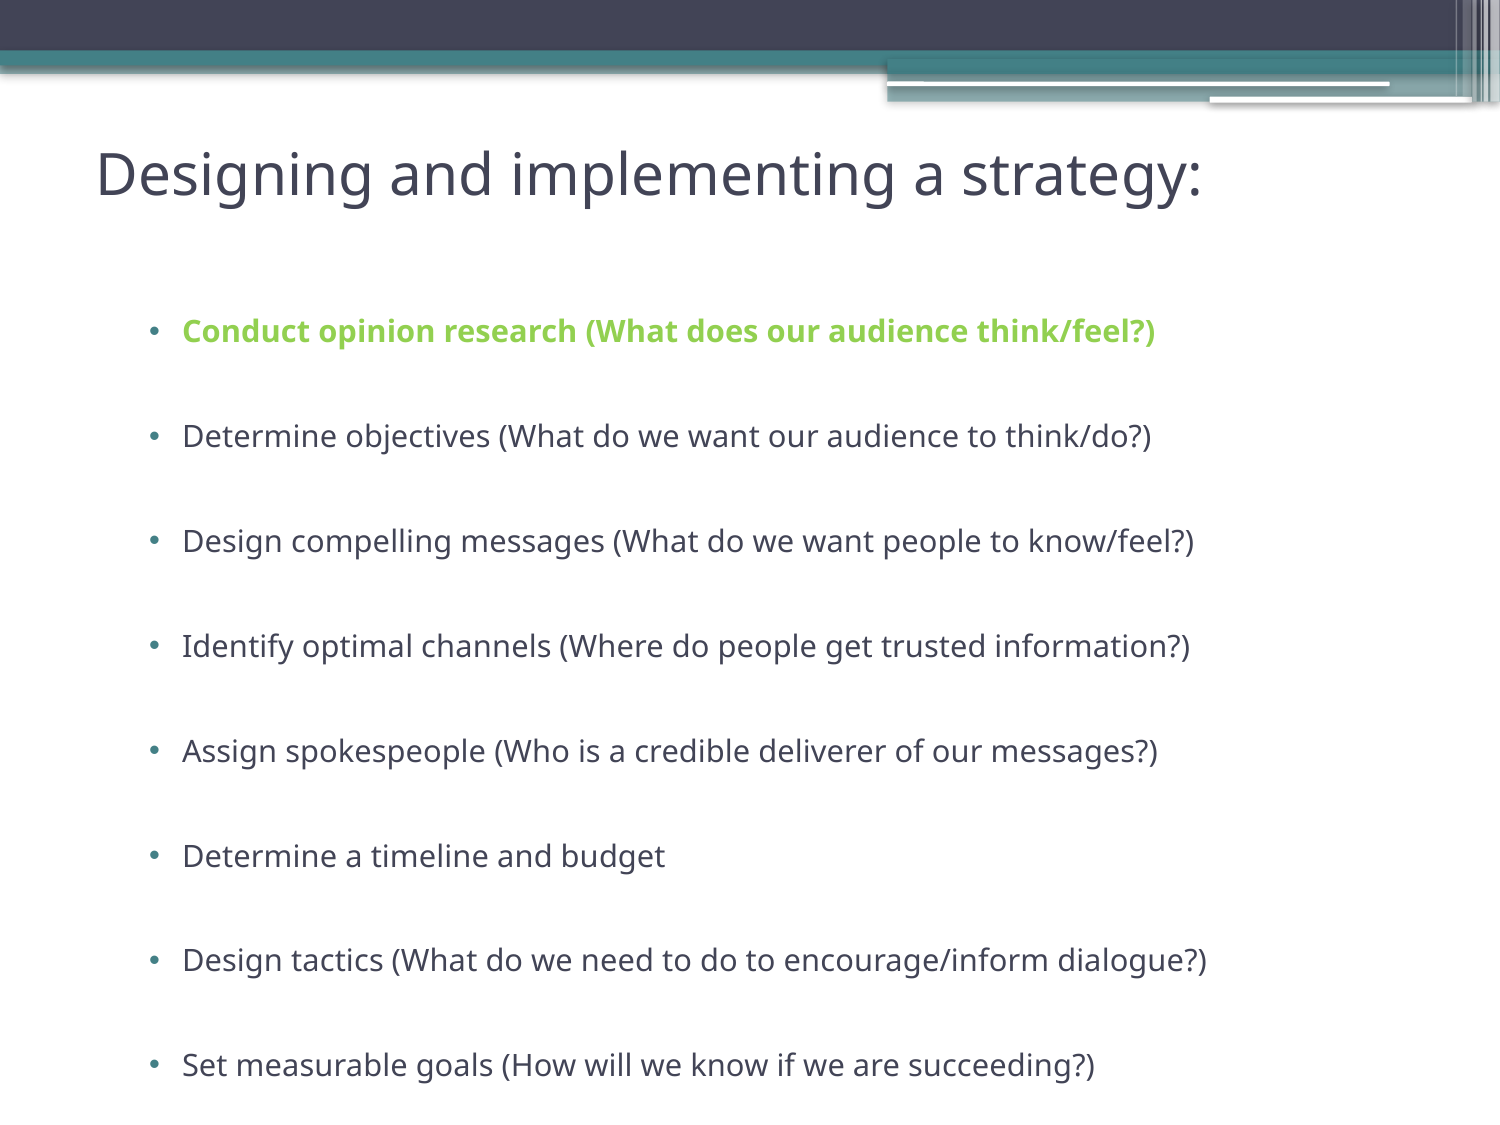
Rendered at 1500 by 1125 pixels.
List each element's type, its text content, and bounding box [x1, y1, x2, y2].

title Designing and implementing a strategy: [80, 125, 1431, 300]
list Conduct opinion research (What does our audience think/feel?) Determine objectives (What do we want our audience to think/do?) Design compelling messages (What do we want people to know/feel?) Identify optimal channels (Where do people get trusted information?) Assign spokespeople (Who is a credible deliverer of our messages?) Determine a timeline and budget Design tactics (What do we need to do to encourage/inform dialogue?) Set measurable goals (How will we know if we are succeeding?) [79, 302, 1430, 1100]
